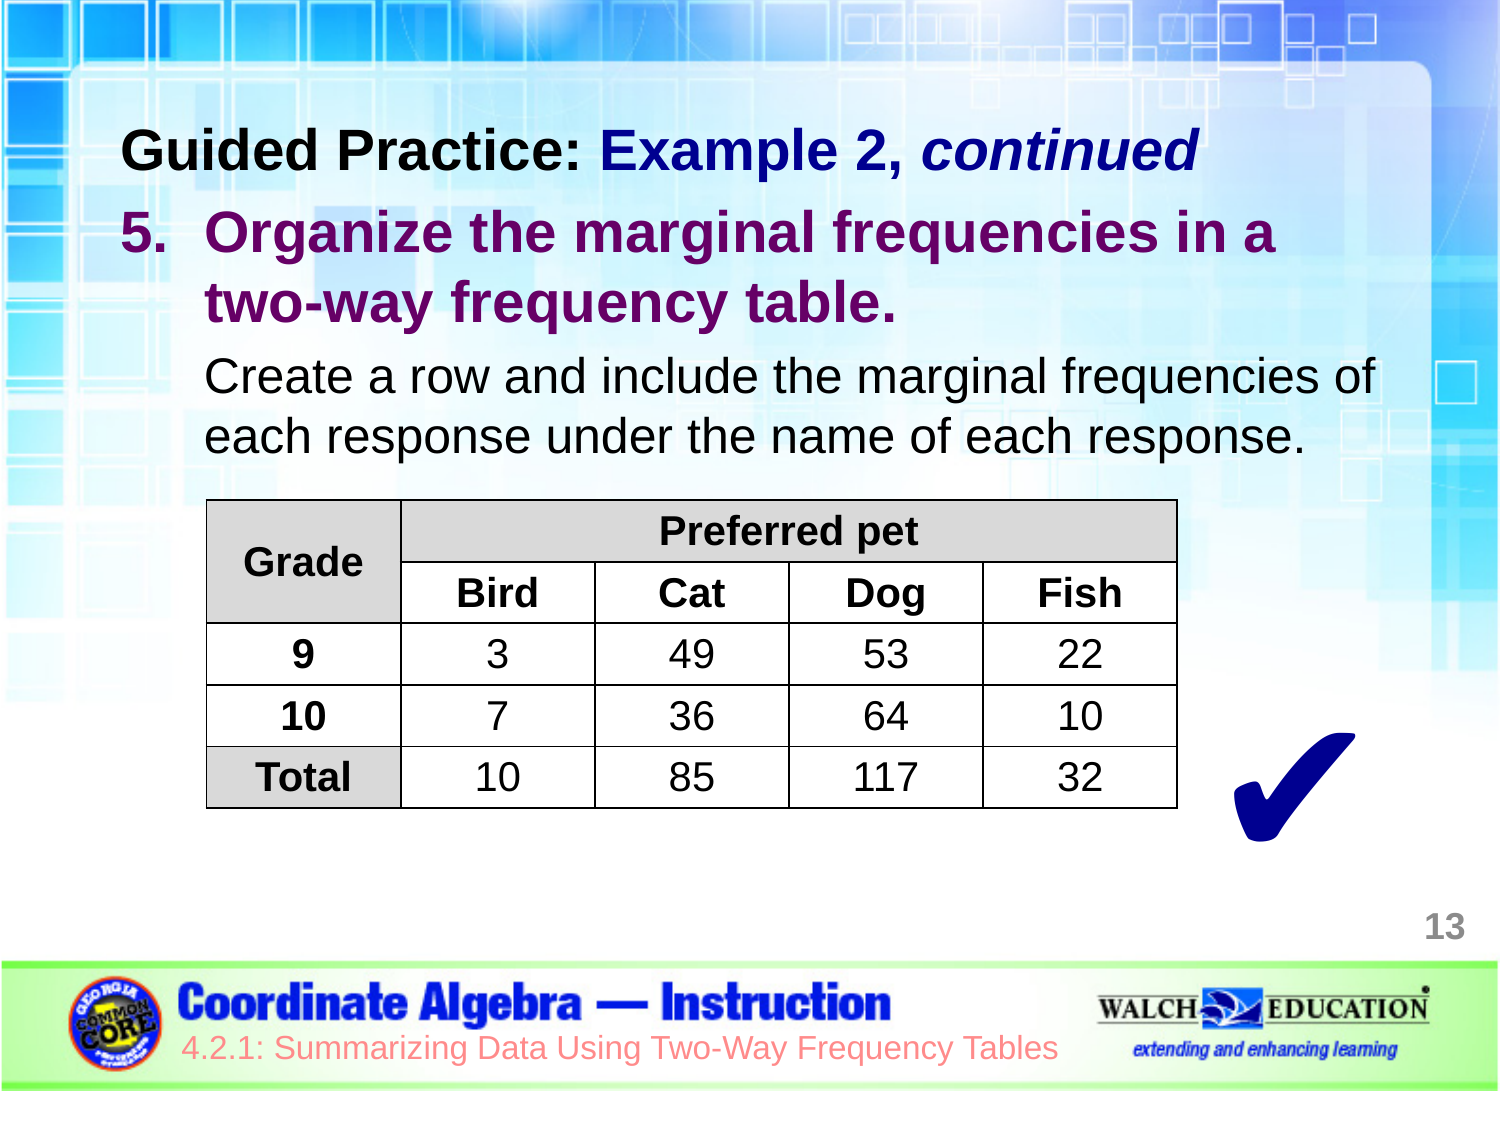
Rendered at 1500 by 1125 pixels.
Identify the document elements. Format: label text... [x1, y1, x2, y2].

table_cell 49 [596, 624, 788, 684]
table_cell 36 [596, 686, 788, 746]
table_cell Dog [790, 563, 982, 622]
table_cell Bird [402, 563, 594, 622]
table_cell 10 [402, 747, 594, 807]
table_cell 3 [402, 624, 594, 684]
table_cell 10 [984, 686, 1128, 746]
table_cell 10 [207, 686, 400, 746]
table_cell 117 [790, 747, 982, 807]
picture [1, 0, 1500, 1091]
text_box ✔ [1128, 651, 1394, 907]
slide_number 13 [1361, 901, 1481, 949]
table_header Preferred pet [402, 501, 1176, 561]
subtitle Guided Practice: Example 2, continued Organize the marginal frequencies in a two-way frequency table. Create a row and include the marginal frequencies of each response under the name of each response. [105, 105, 1394, 925]
footer 4.2.1: Summarizing Data Using Two-Way Frequency Tables [166, 1024, 1080, 1069]
table_cell Cat [596, 563, 788, 622]
table_cell 7 [402, 686, 594, 746]
table_cell Total [207, 747, 400, 807]
table_cell 32 [984, 747, 1128, 807]
table_cell Fish [984, 563, 1176, 622]
table_cell 85 [596, 747, 788, 807]
table_cell 64 [790, 686, 982, 746]
table_cell 53 [790, 624, 982, 684]
table_cell 22 [984, 624, 1176, 684]
table_cell 9 [207, 624, 400, 684]
table_header Grade [207, 501, 400, 622]
